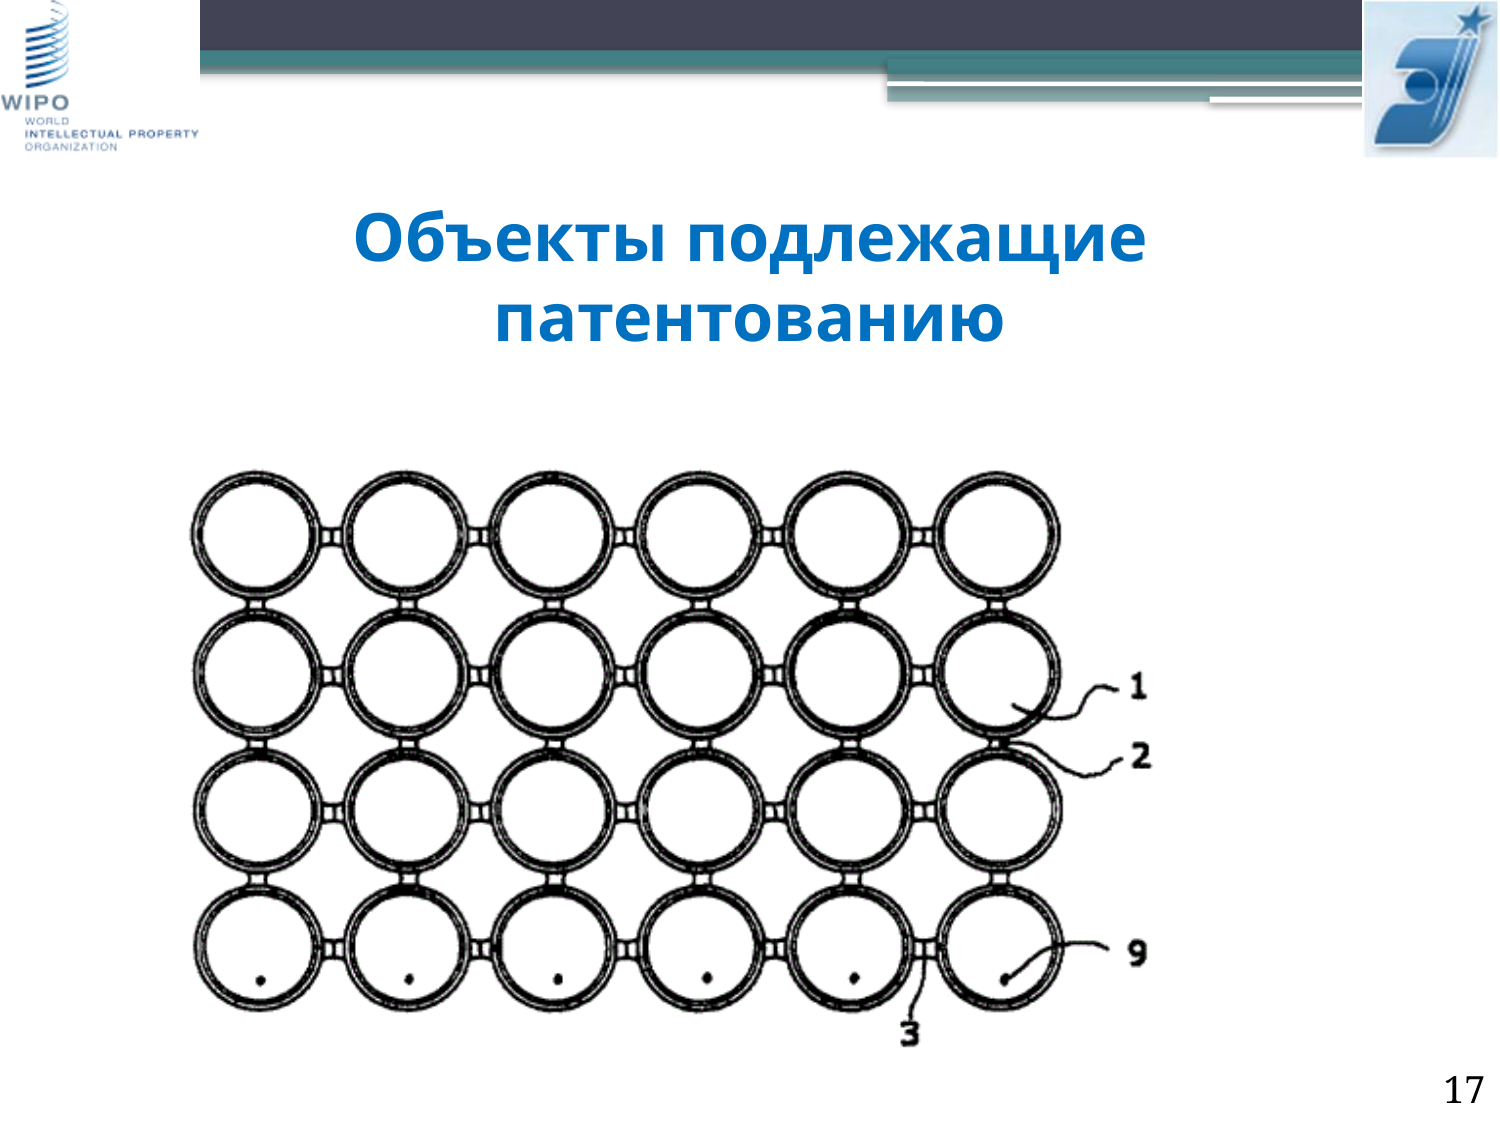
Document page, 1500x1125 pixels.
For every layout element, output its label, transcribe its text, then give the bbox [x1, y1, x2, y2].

title Объекты подлежащие патентованию [75, 187, 1425, 363]
picture [178, 456, 1161, 1055]
slide_number 17 [1374, 1065, 1500, 1125]
picture [0, 0, 200, 153]
picture [1362, 0, 1500, 161]
